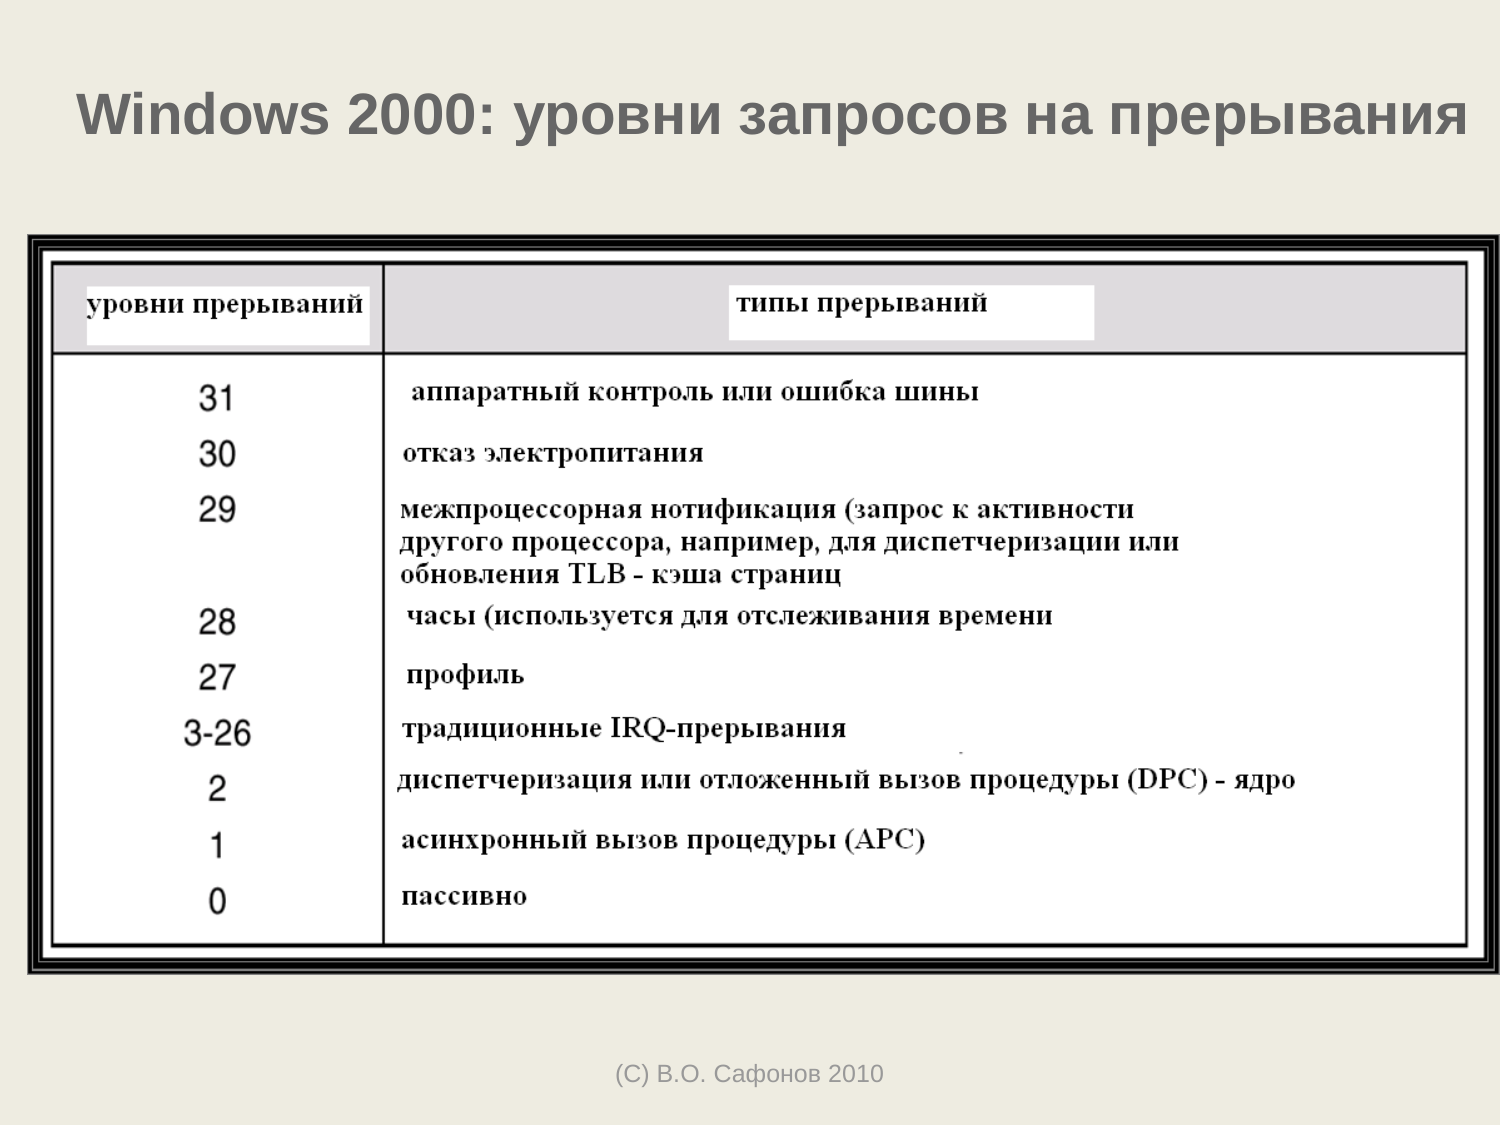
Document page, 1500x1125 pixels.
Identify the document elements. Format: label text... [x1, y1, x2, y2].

footer (С) В.О. Сафонов 2010 [512, 1042, 988, 1103]
title Windows 2000: уровни запросов на прерывания [46, 46, 1500, 177]
picture [27, 234, 1500, 976]
